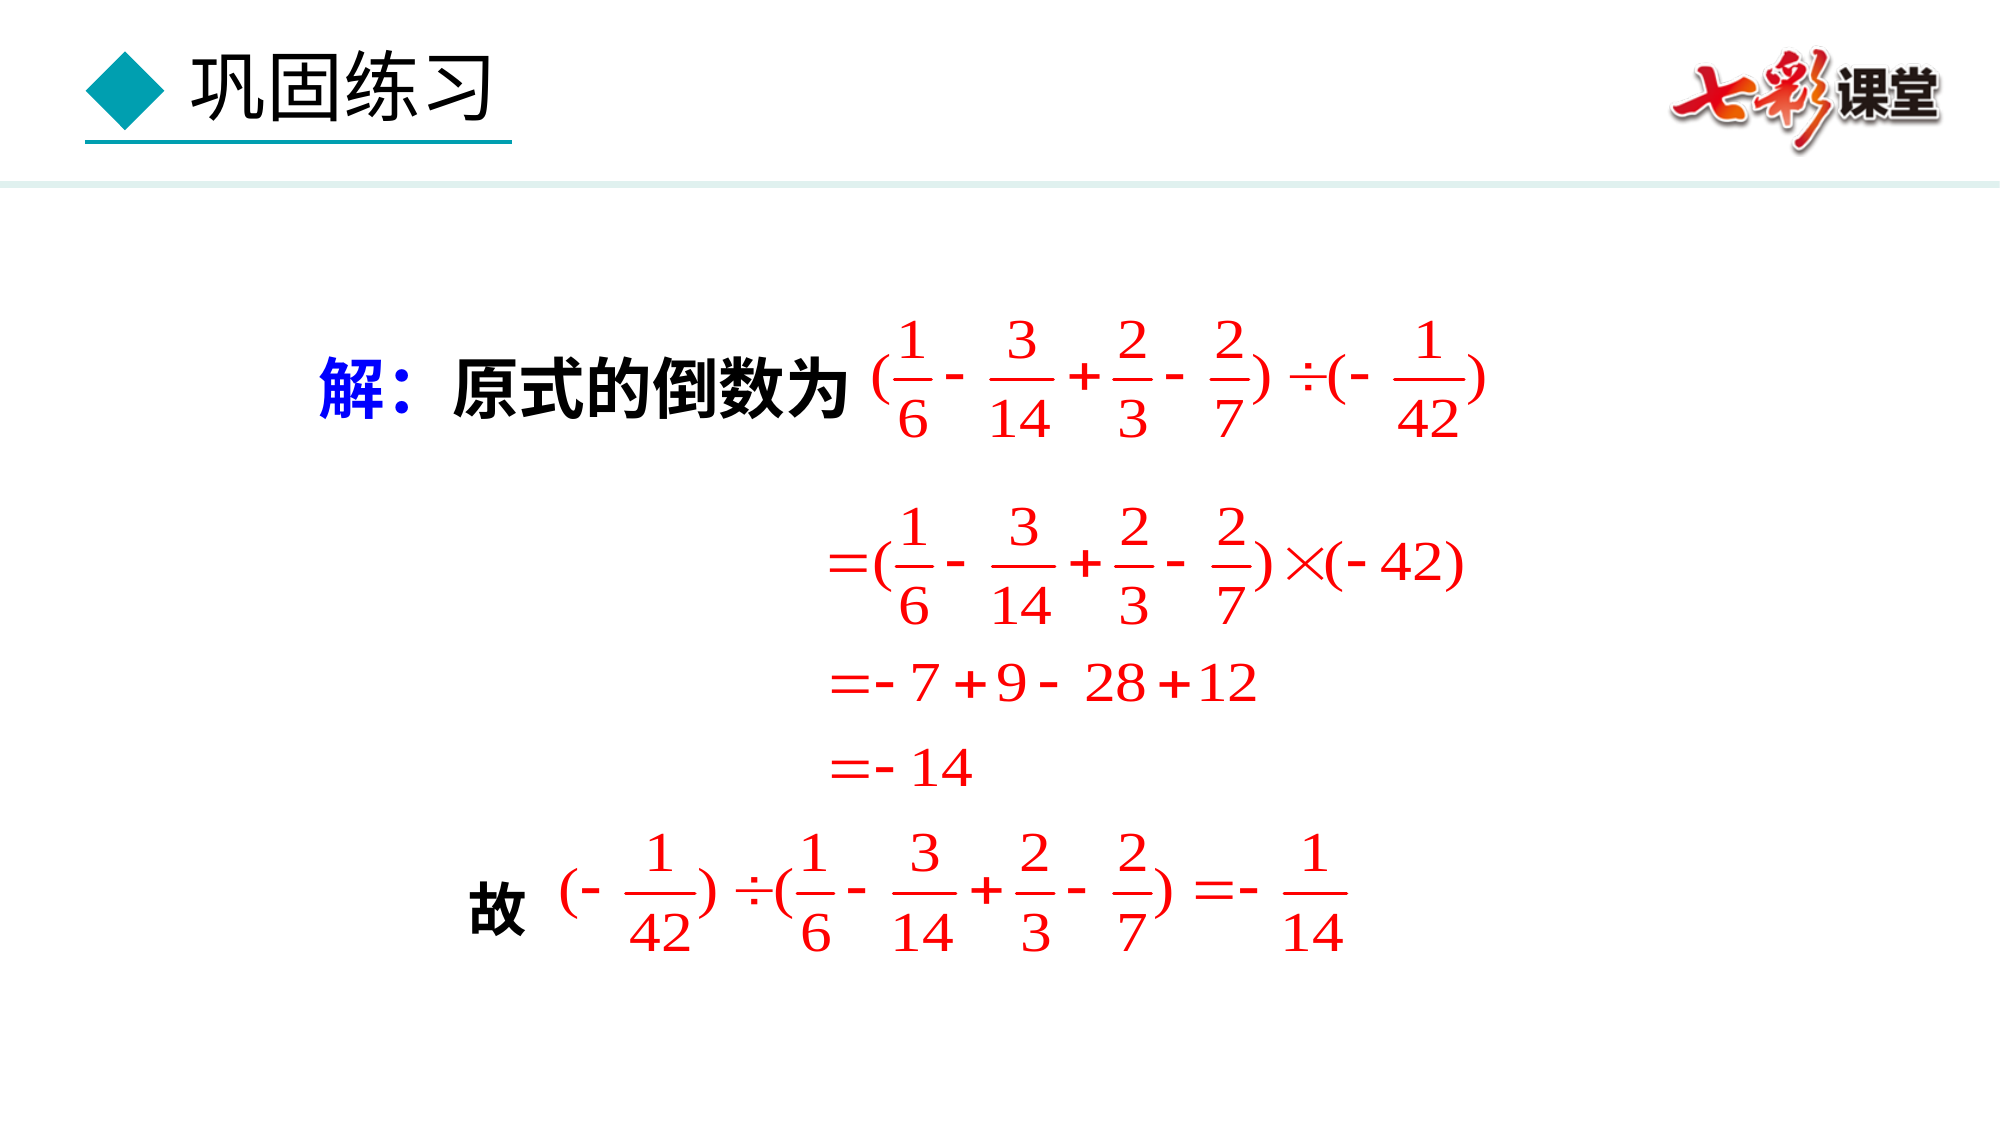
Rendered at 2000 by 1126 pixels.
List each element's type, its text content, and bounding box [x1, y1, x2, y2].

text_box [549, 817, 1359, 964]
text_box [815, 648, 1271, 800]
text_box 故 [448, 827, 544, 953]
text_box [861, 304, 1498, 451]
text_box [813, 491, 1476, 638]
text_box 解：原式的倒数为 [298, 297, 1004, 438]
picture [1666, 42, 1948, 157]
